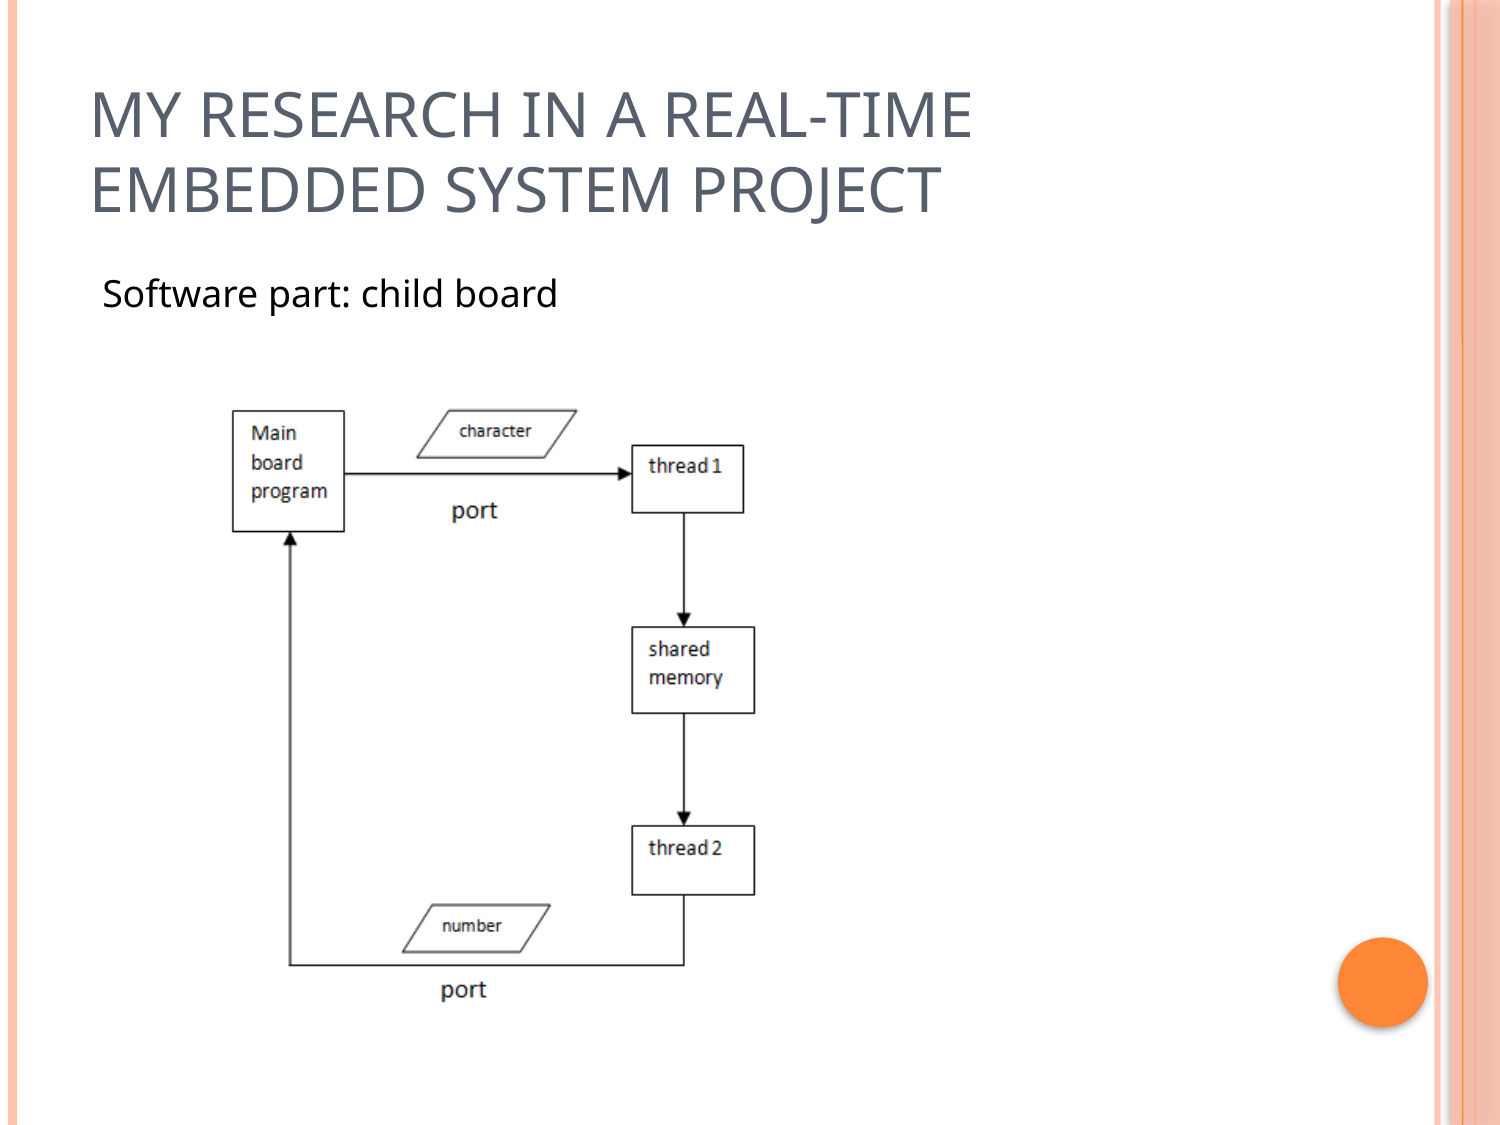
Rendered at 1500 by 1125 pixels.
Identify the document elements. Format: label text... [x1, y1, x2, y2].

text_box Software part: child board [87, 262, 725, 323]
title My research in a real-time embedded system project [75, 45, 1300, 233]
picture [186, 386, 782, 1029]
